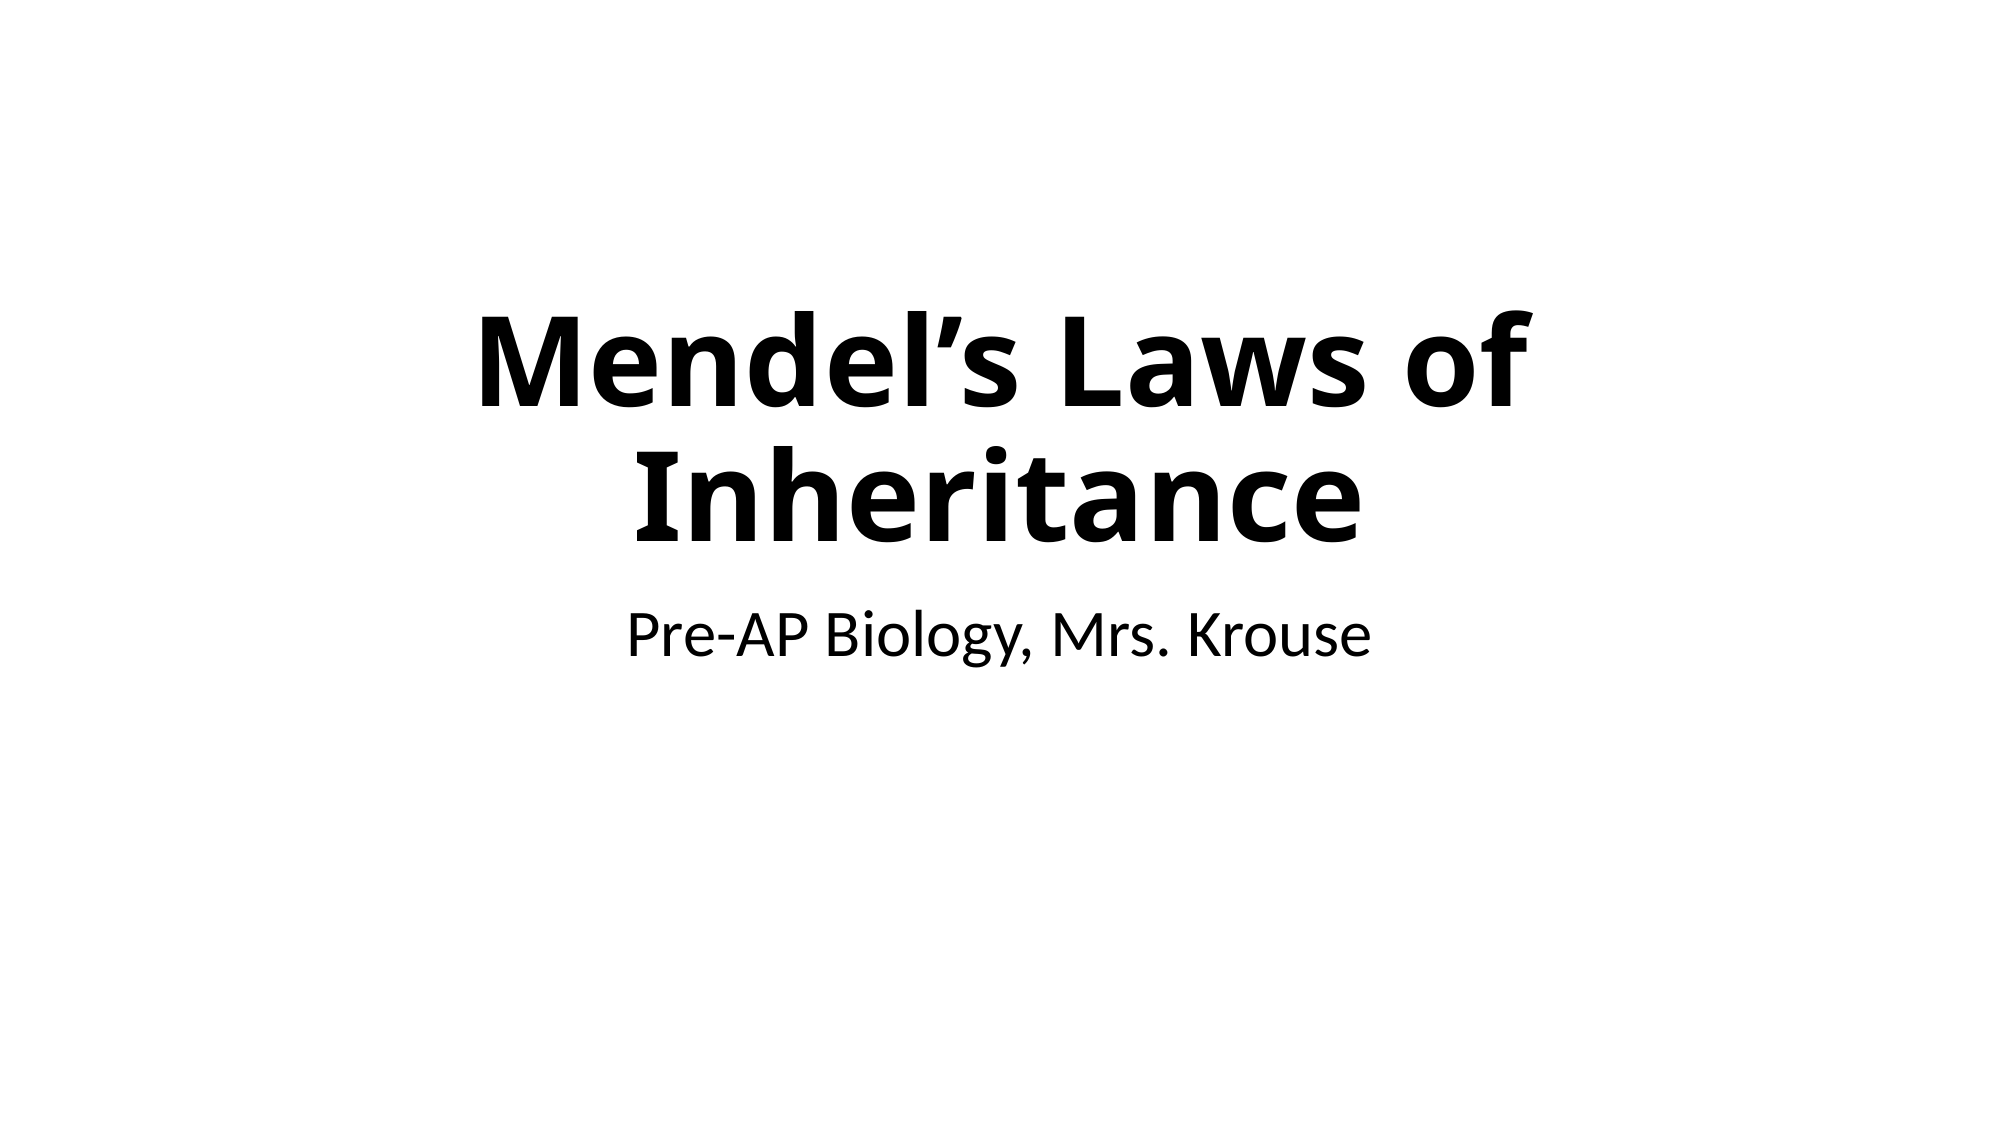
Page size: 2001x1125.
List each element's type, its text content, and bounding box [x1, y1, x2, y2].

subtitle Pre-AP Biology, Mrs. Krouse [249, 590, 1750, 863]
title Mendel’s Laws of Inheritance [249, 184, 1750, 576]
